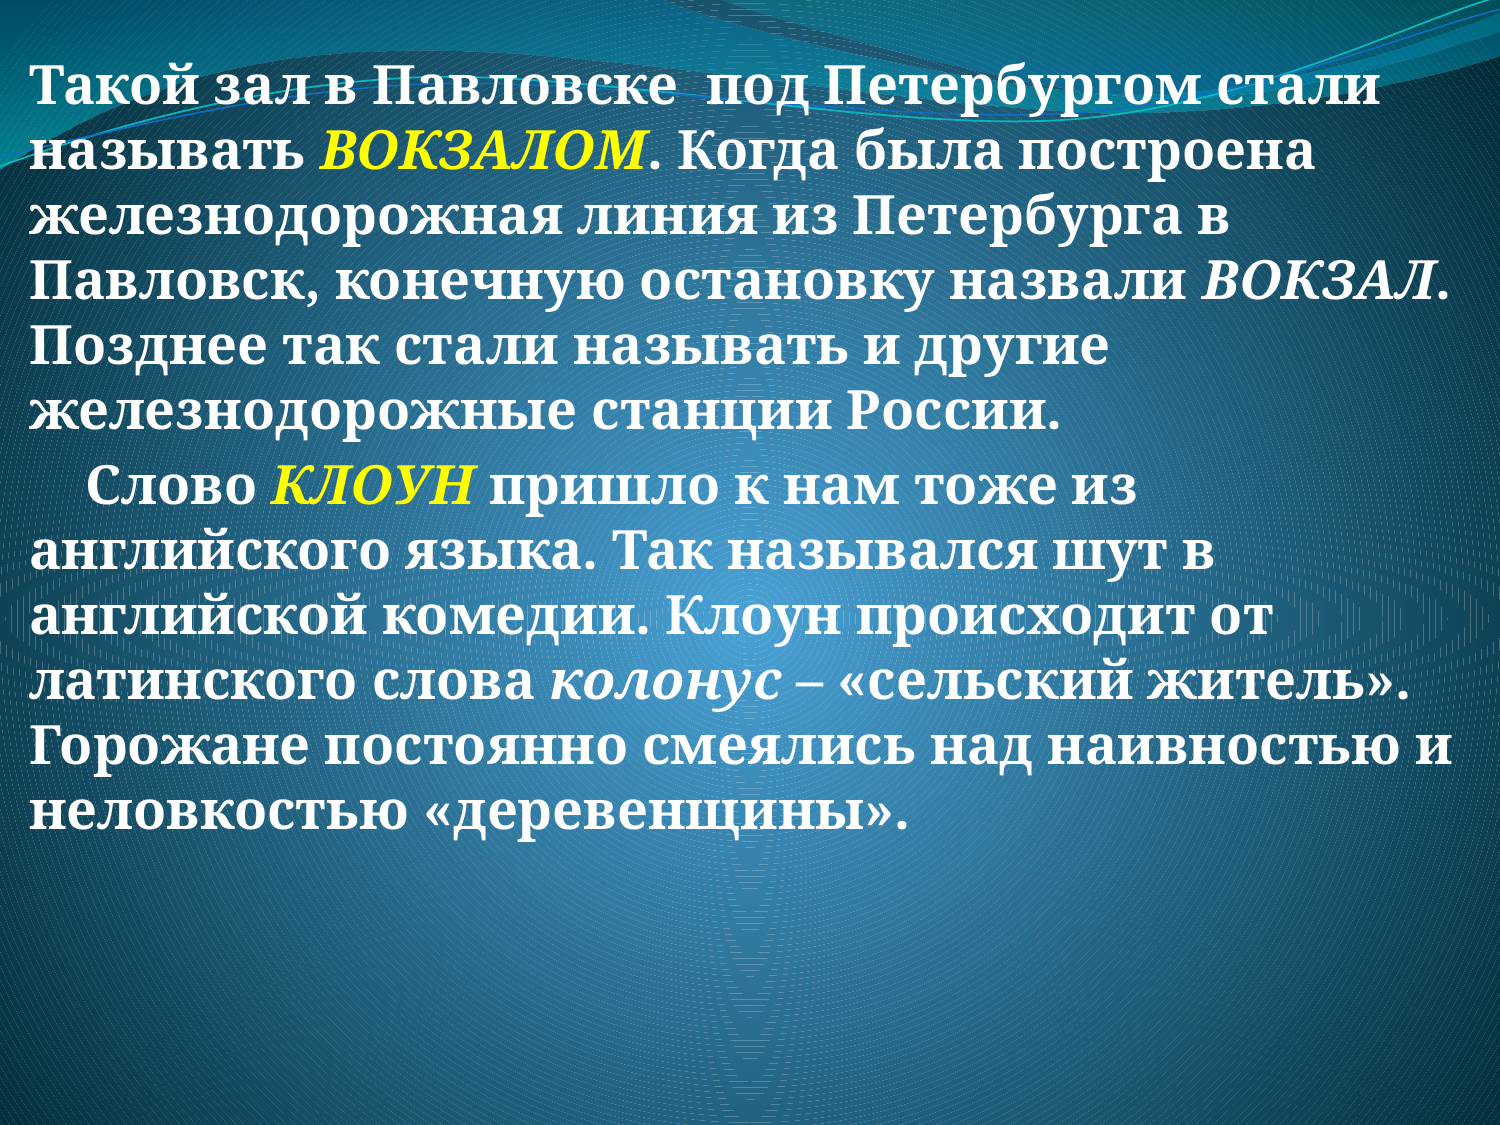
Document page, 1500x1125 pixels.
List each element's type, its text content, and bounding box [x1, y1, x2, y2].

subtitle Такой зал в Павловске под Петербургом стали называть ВОКЗАЛОМ. Когда была построена железнодорожная линия из Петербурга в Павловск, конечную остановку назвали ВОКЗАЛ. Позднее так стали называть и другие железнодорожные станции России. Слово КЛОУН пришло к нам тоже из английского языка. Так назывался шут в английской комедии. Клоун происходит от латинского слова колонус – «сельский житель». Горожане постоянно смеялись над наивностью и неловкостью «деревенщины». [29, 42, 1500, 1125]
